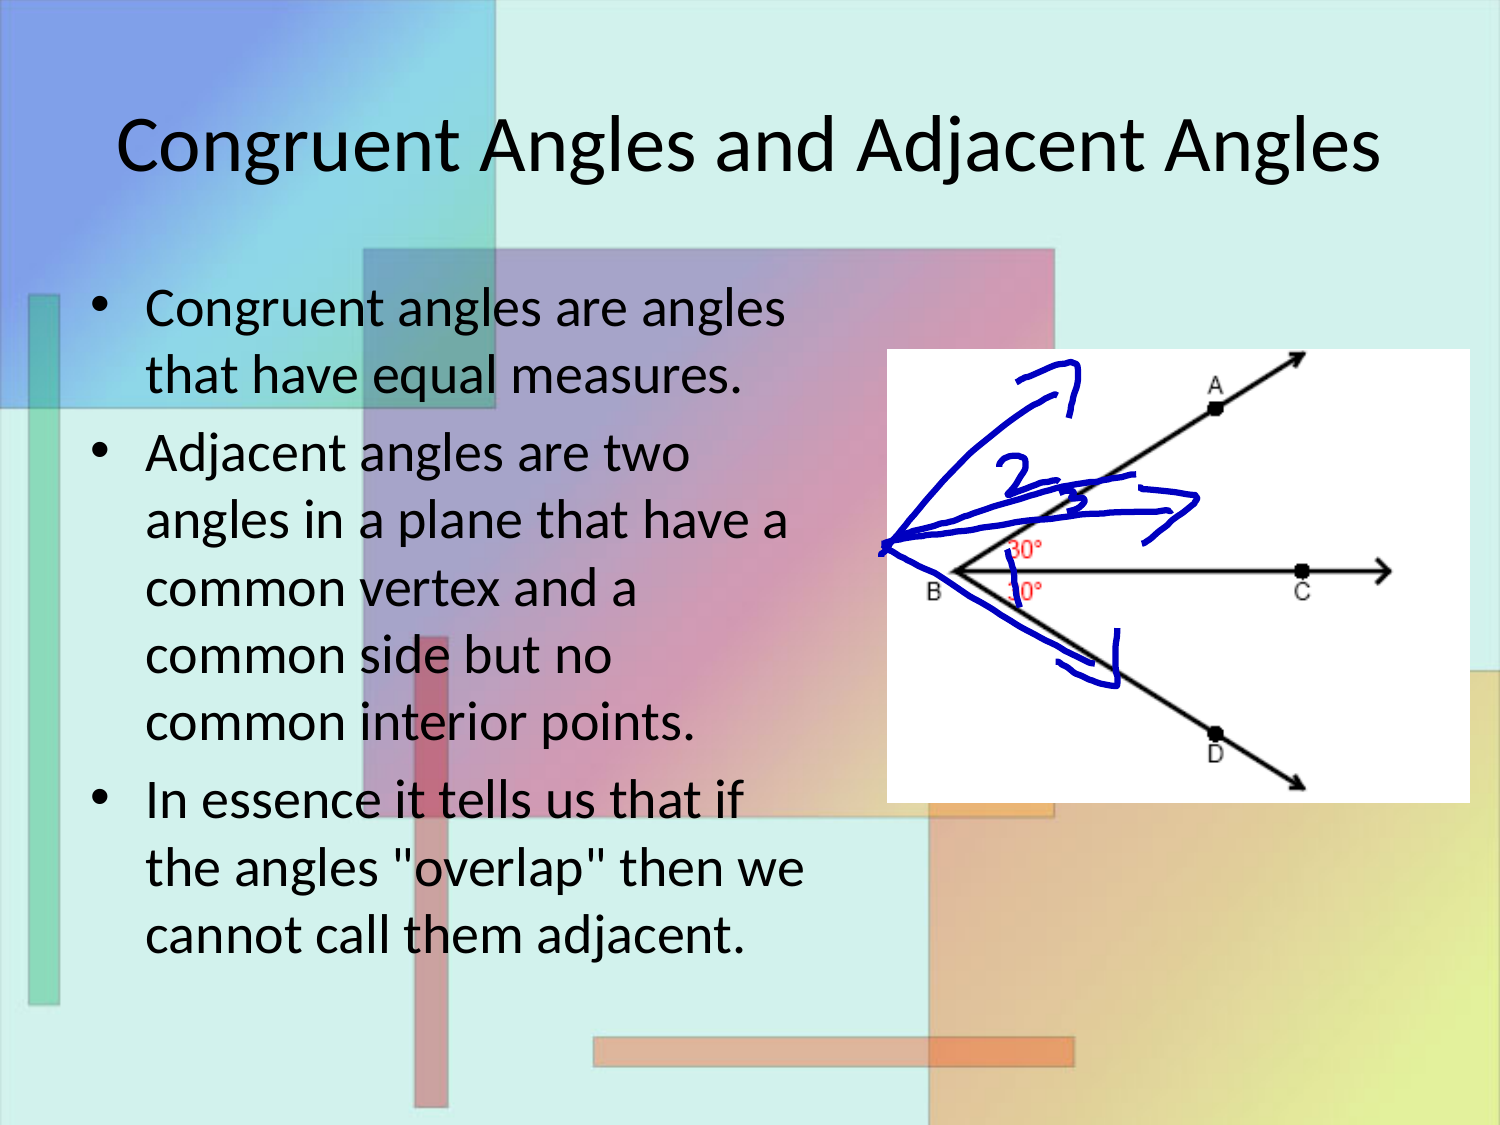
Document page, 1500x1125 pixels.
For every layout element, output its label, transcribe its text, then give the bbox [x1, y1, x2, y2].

picture [0, 0, 1500, 1125]
list Congruent angles are angles that have equal measures. Adjacent angles are two angles in a plane that have a common vertex and a common side but no common interior points. In essence it tells us that if the angles "overlap" then we cannot call them adjacent. [75, 262, 838, 988]
title Congruent Angles and Adjacent Angles [75, 45, 1425, 233]
